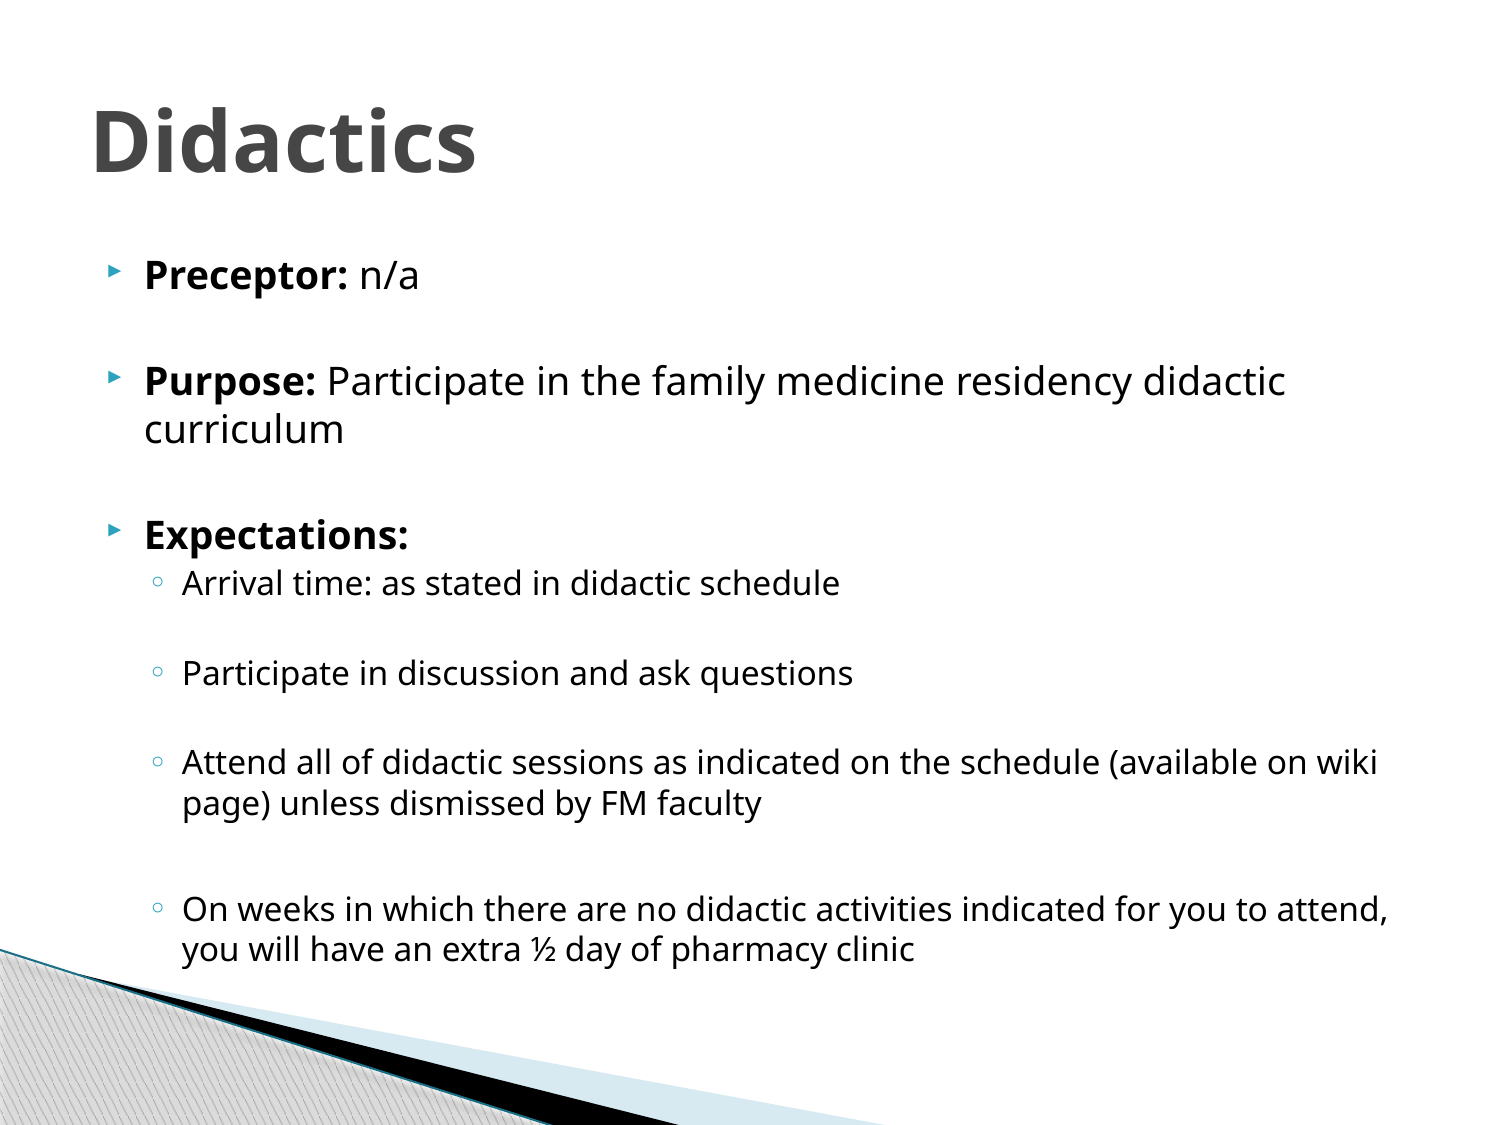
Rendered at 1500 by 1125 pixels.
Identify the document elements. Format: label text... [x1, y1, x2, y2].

list Preceptor: n/a Purpose: Participate in the family medicine residency didactic curriculum Expectations: Arrival time: as stated in didactic schedule Participate in discussion and ask questions Attend all of didactic sessions as indicated on the schedule (available on wiki page) unless dismissed by FM faculty On weeks in which there are no didactic activities indicated for you to attend, you will have an extra ½ day of pharmacy clinic [75, 243, 1425, 986]
title Didactics [75, 45, 1425, 233]
